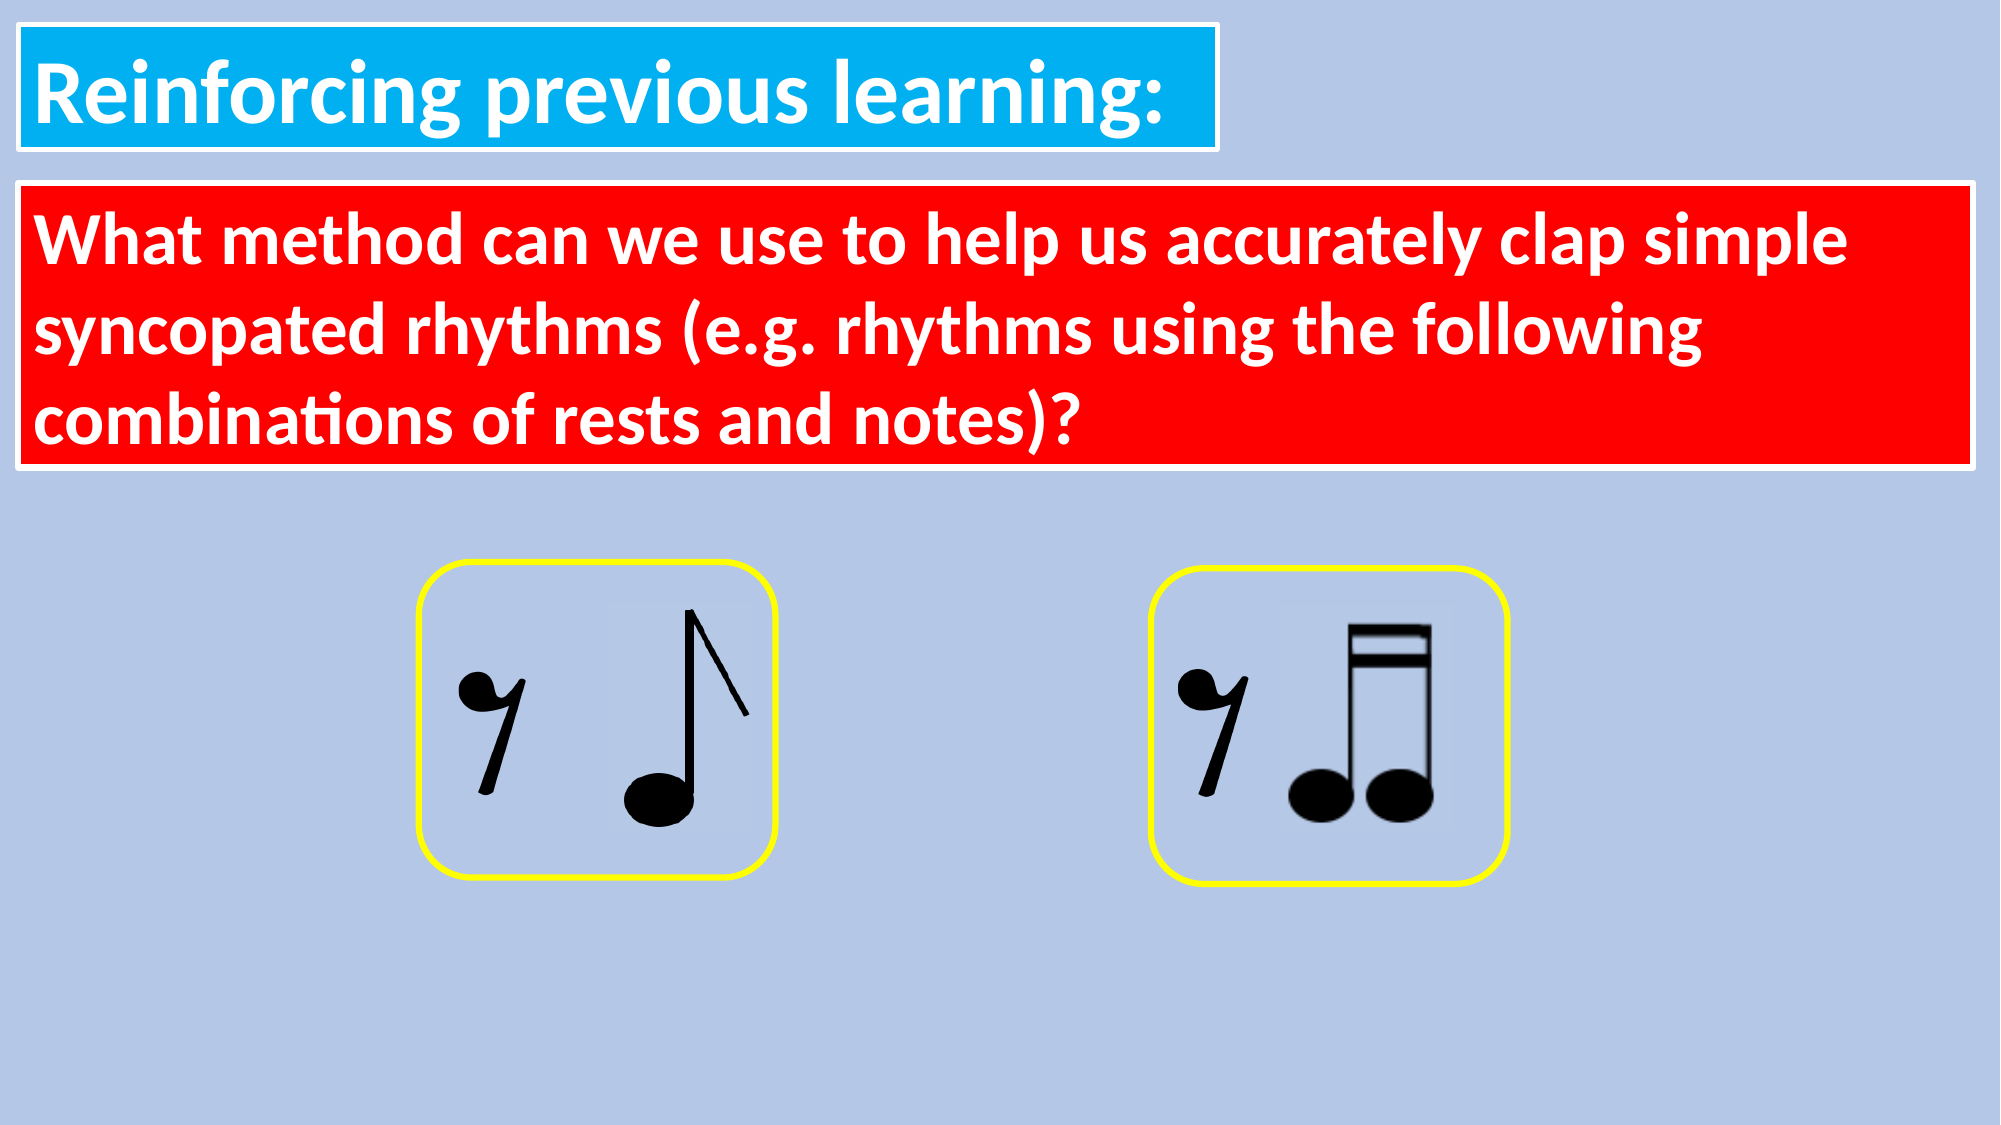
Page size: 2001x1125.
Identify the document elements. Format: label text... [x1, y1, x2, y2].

text_box What method can we use to help us accurately clap simple syncopated rhythms (e.g. rhythms using the following combinations of rests and notes)? [18, 182, 1974, 468]
text_box Reinforcing previous learning: [18, 24, 1218, 150]
picture [454, 667, 529, 801]
picture [1278, 605, 1454, 832]
text_box [417, 560, 777, 879]
picture [607, 603, 753, 831]
picture [1174, 665, 1252, 804]
text_box [1149, 567, 1509, 885]
